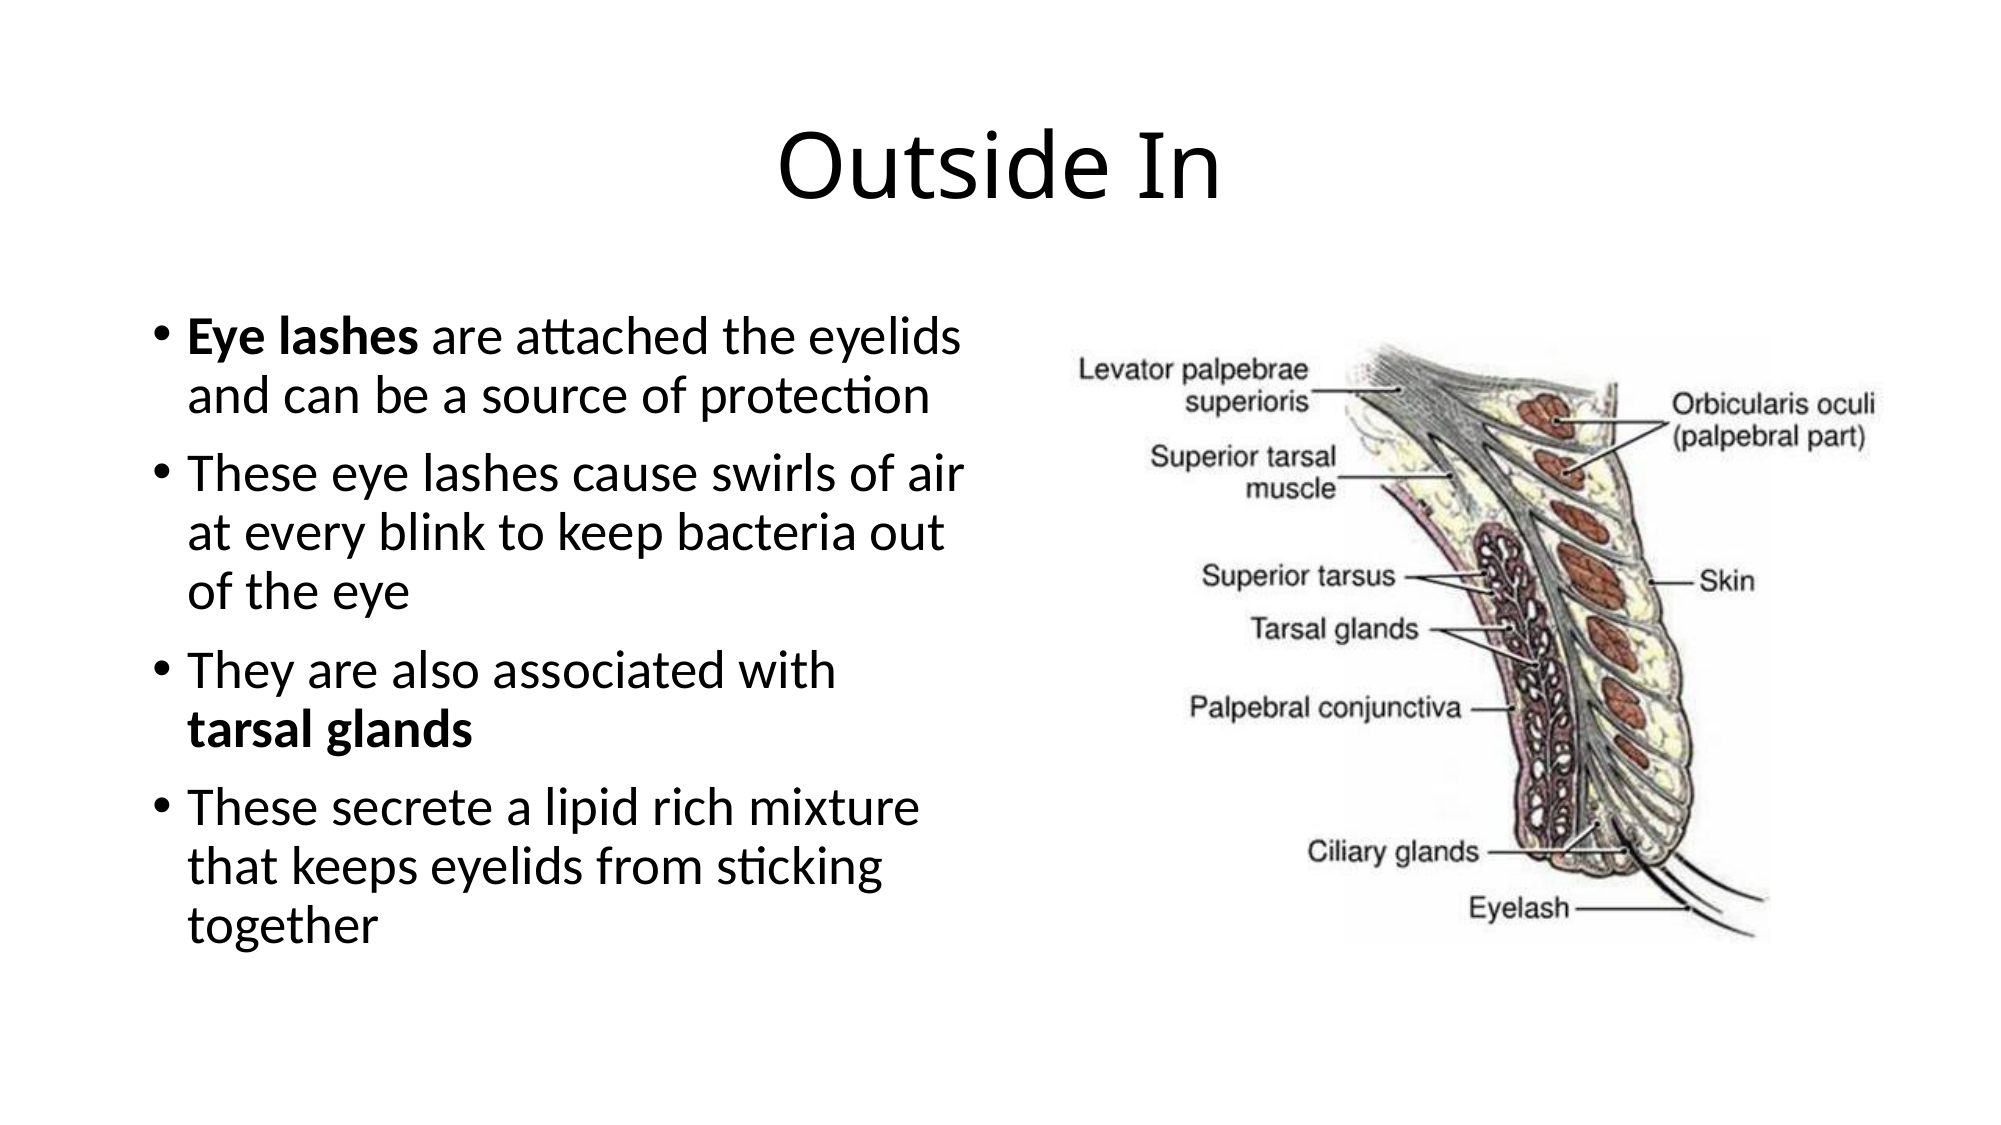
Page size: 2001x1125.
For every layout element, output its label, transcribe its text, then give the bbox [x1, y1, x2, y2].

picture [1070, 337, 1893, 944]
list Eye lashes are attached the eyelids and can be a source of protection These eye lashes cause swirls of air at every blink to keep bacteria out of the eye They are also associated with tarsal glands These secrete a lipid rich mixture that keeps eyelids from sticking together [137, 299, 988, 1014]
title Outside In [137, 59, 1863, 278]
